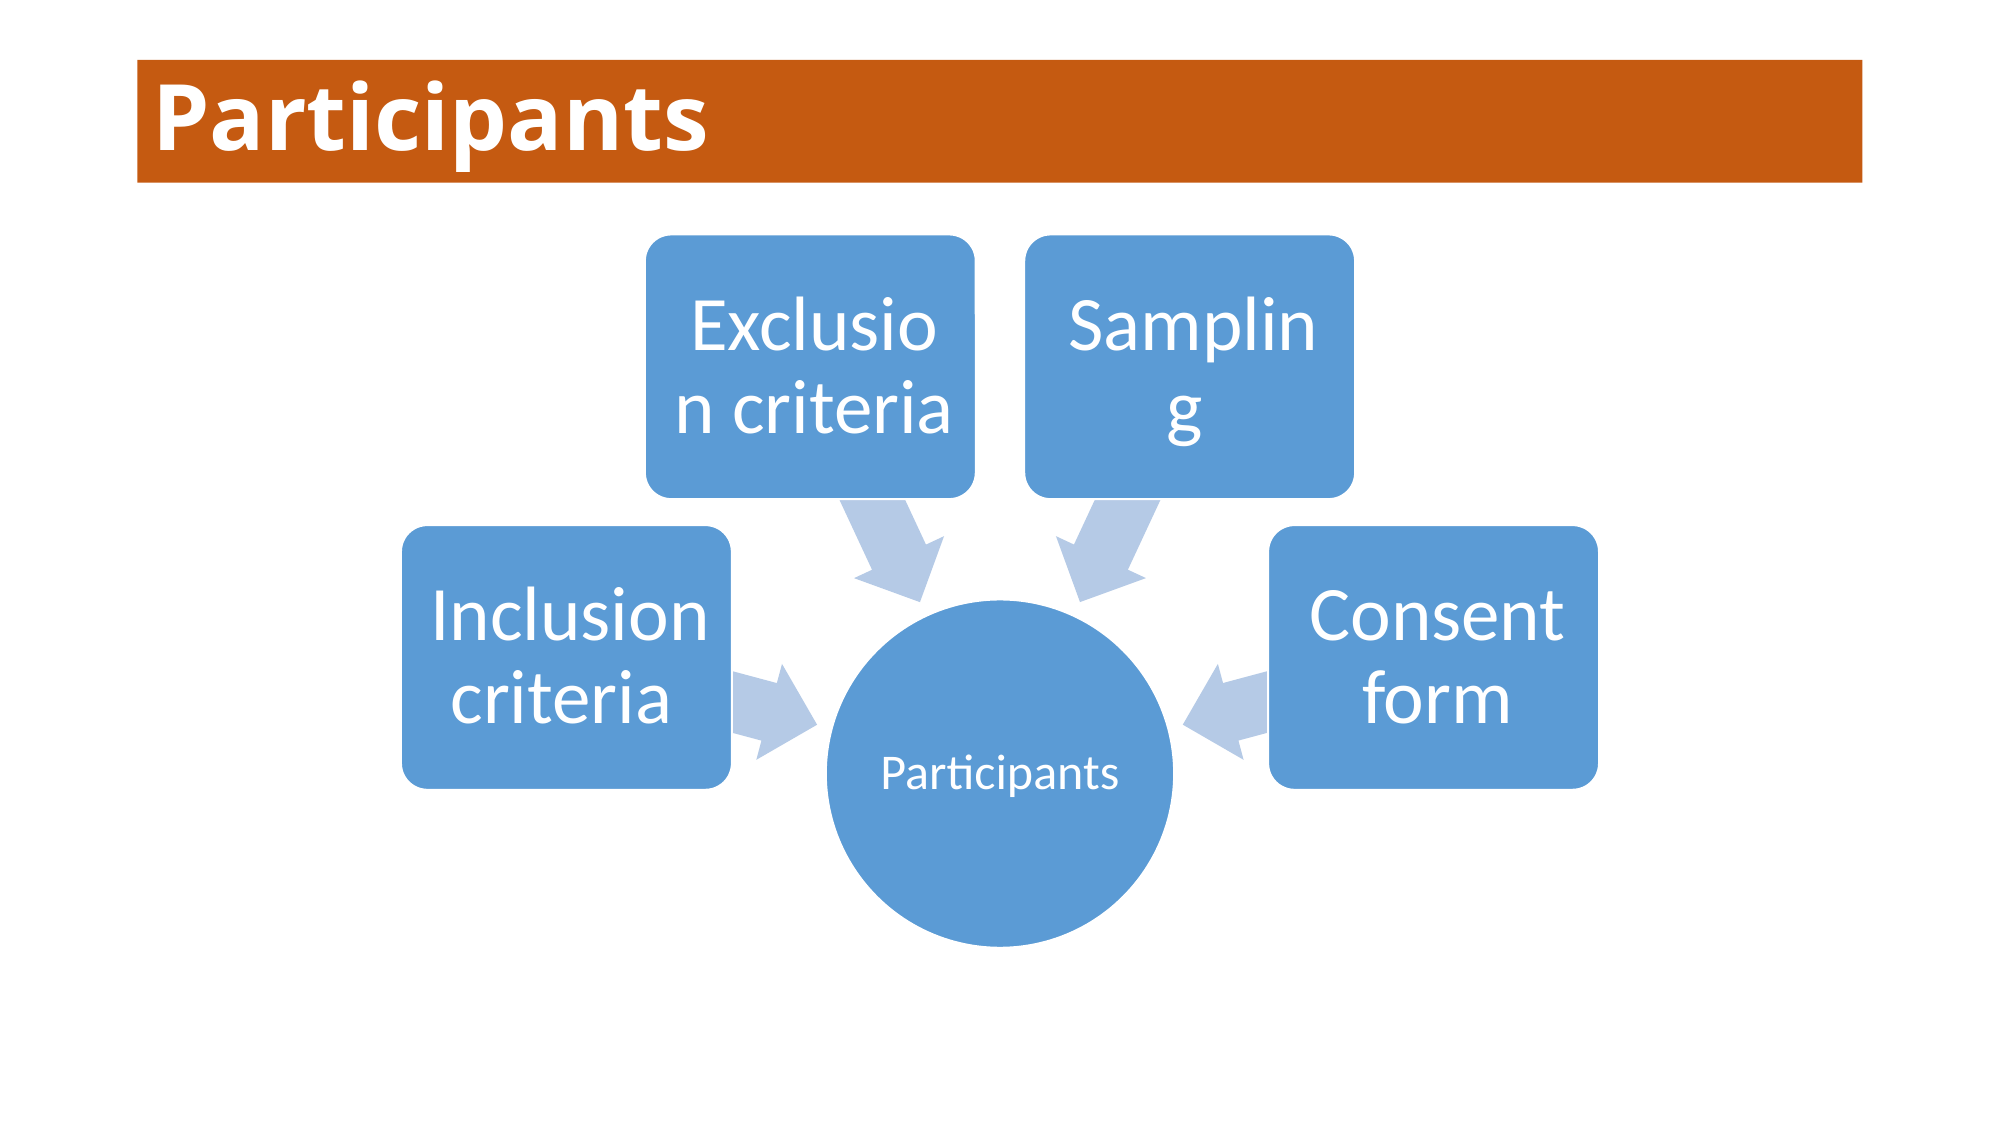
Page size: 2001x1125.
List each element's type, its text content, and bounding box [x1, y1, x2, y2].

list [137, 234, 1863, 949]
title Participants [137, 59, 1863, 183]
